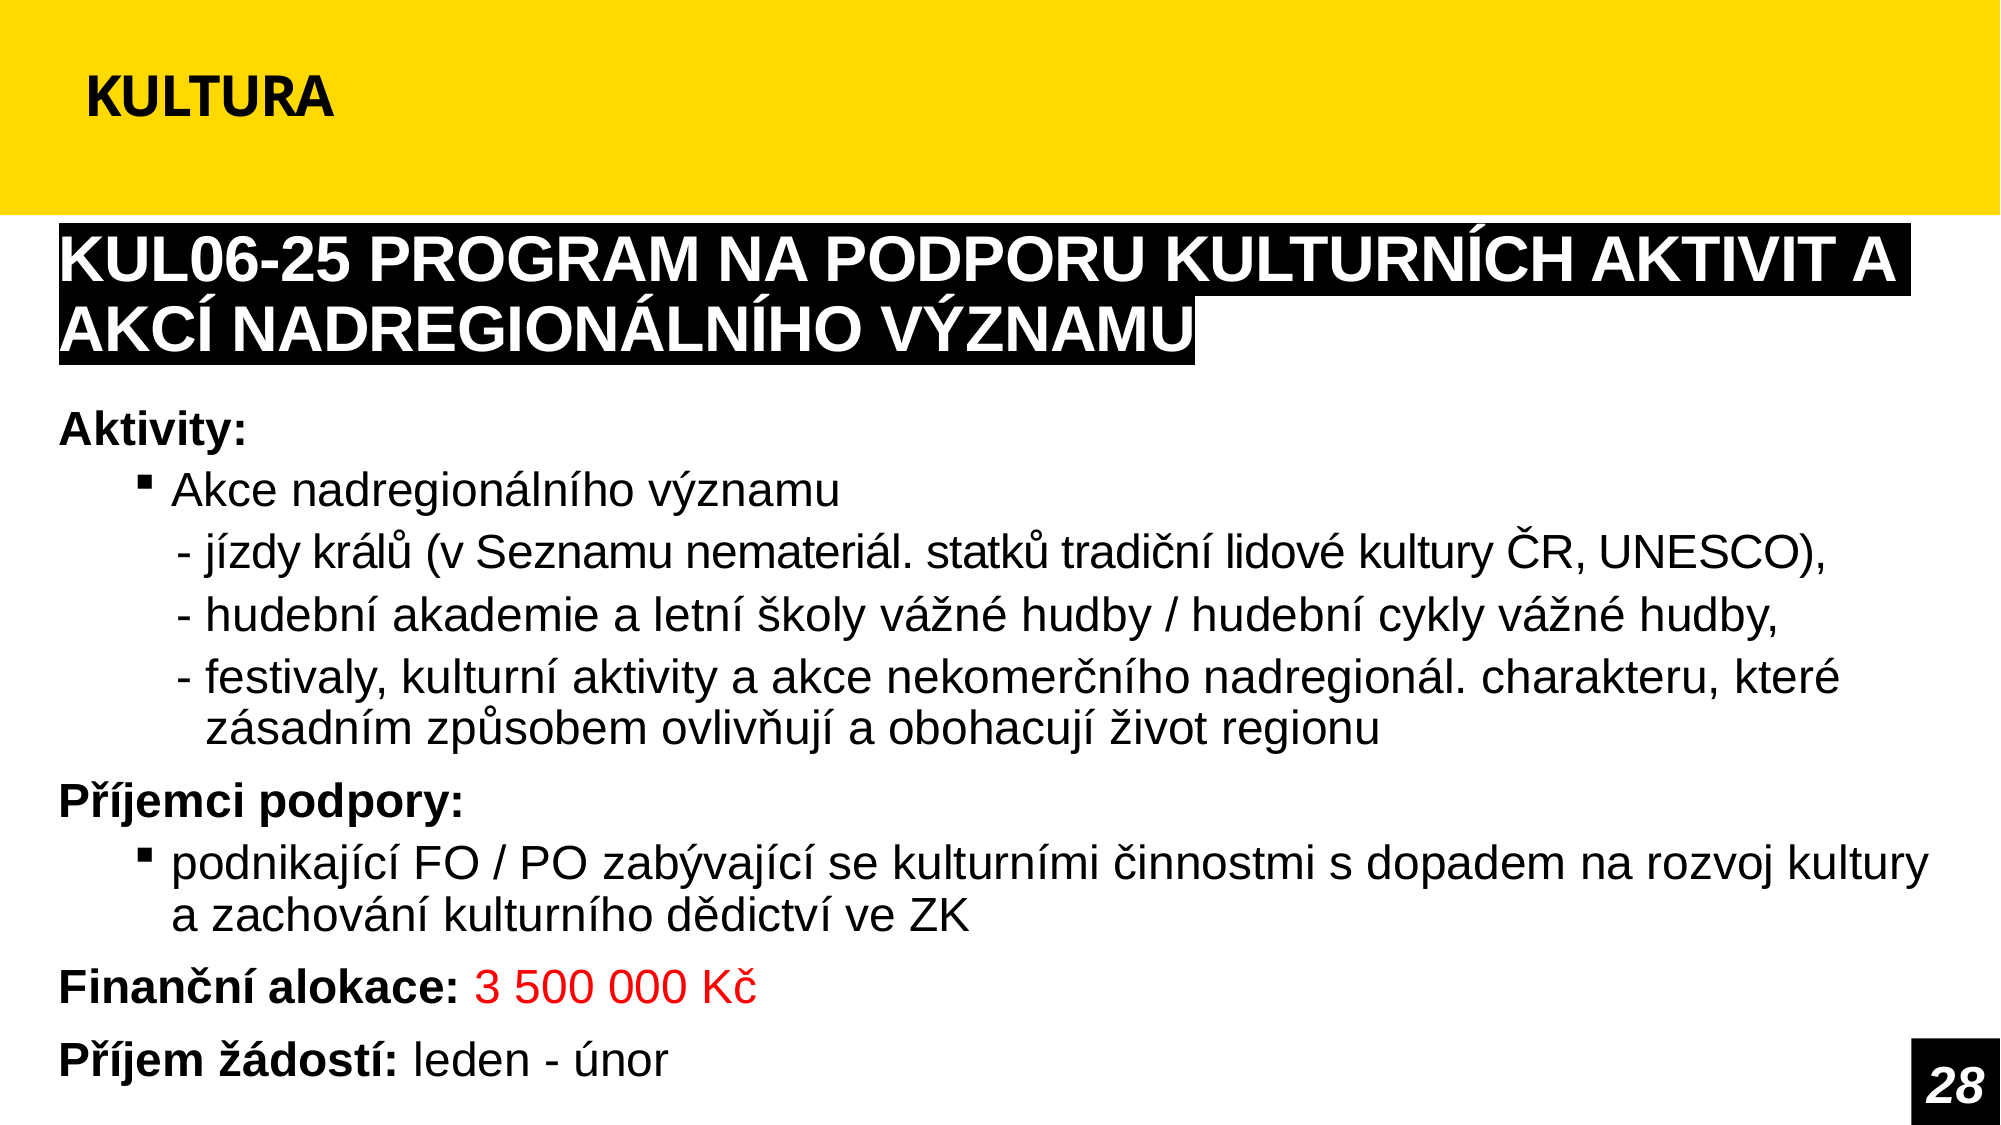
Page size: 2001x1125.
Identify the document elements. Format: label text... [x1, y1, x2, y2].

title KULTURA [69, 60, 1918, 214]
list KUL06-25 PROGRAM NA PODPORU KULTURNÍCH AKTIVIT A AKCÍ NADREGIONÁLNÍHO VÝZNAMU Aktivity: Akce nadregionálního významu - jízdy králů (v Seznamu nemateriál. statků tradiční lidové kultury ČR, UNESCO), - hudební akademie a letní školy vážné hudby / hudební cykly vážné hudby, - festivaly, kulturní aktivity a akce nekomerčního nadregionál. charakteru, které zásadním způsobem ovlivňují a obohacují život regionu Příjemci podpory: podnikající FO / PO zabývající se kulturními činnostmi s dopadem na rozvoj kultury a zachování kulturního dědictví ve ZK Finanční alokace: 3 500 000 Kč Příjem žádostí: leden - únor [0, 218, 2000, 1125]
slide_number 28 [1911, 1038, 2000, 1125]
